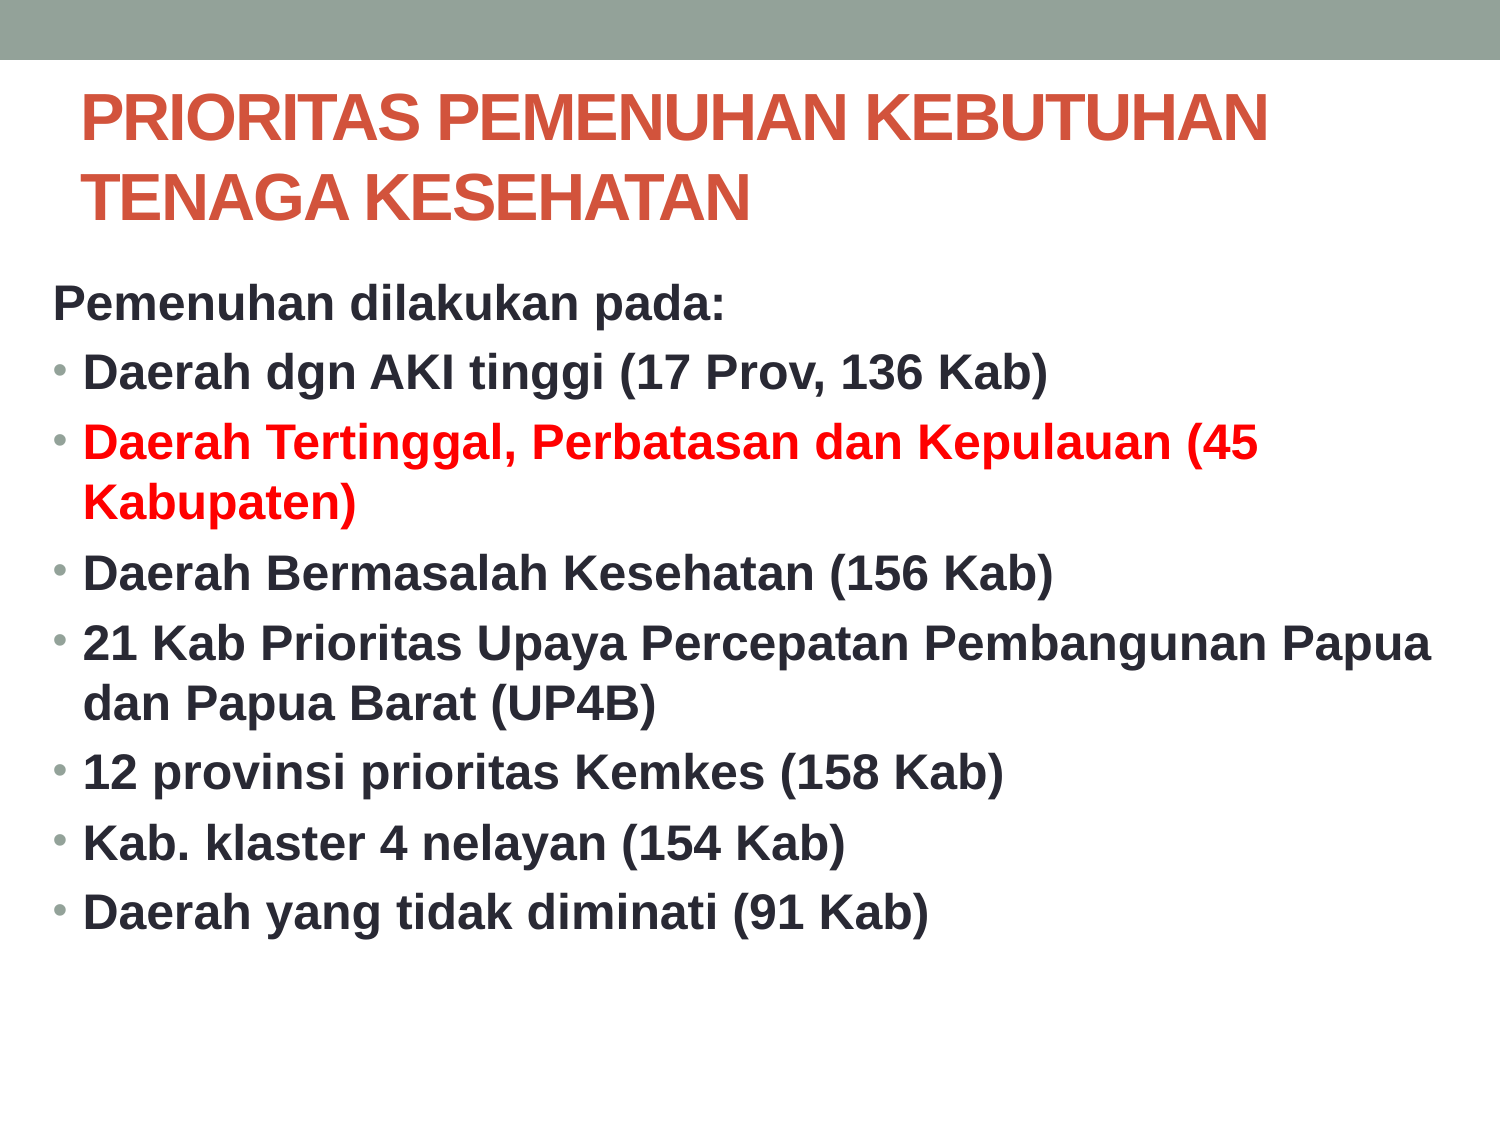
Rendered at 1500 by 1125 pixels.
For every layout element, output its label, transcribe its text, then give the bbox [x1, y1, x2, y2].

list Pemenuhan dilakukan pada: Daerah dgn AKI tinggi (17 Prov, 136 Kab) Daerah Tertinggal, Perbatasan dan Kepulauan (45 Kabupaten) Daerah Bermasalah Kesehatan (156 Kab) 21 Kab Prioritas Upaya Percepatan Pembangunan Papua dan Papua Barat (UP4B) 12 provinsi prioritas Kemkes (158 Kab) Kab. klaster 4 nelayan (154 Kab) Daerah yang tidak diminati (91 Kab) [37, 262, 1463, 1063]
title PRIORITAS PEMENUHAN KEBUTUHAN TENAGA KESEHATAN [64, 66, 1415, 242]
